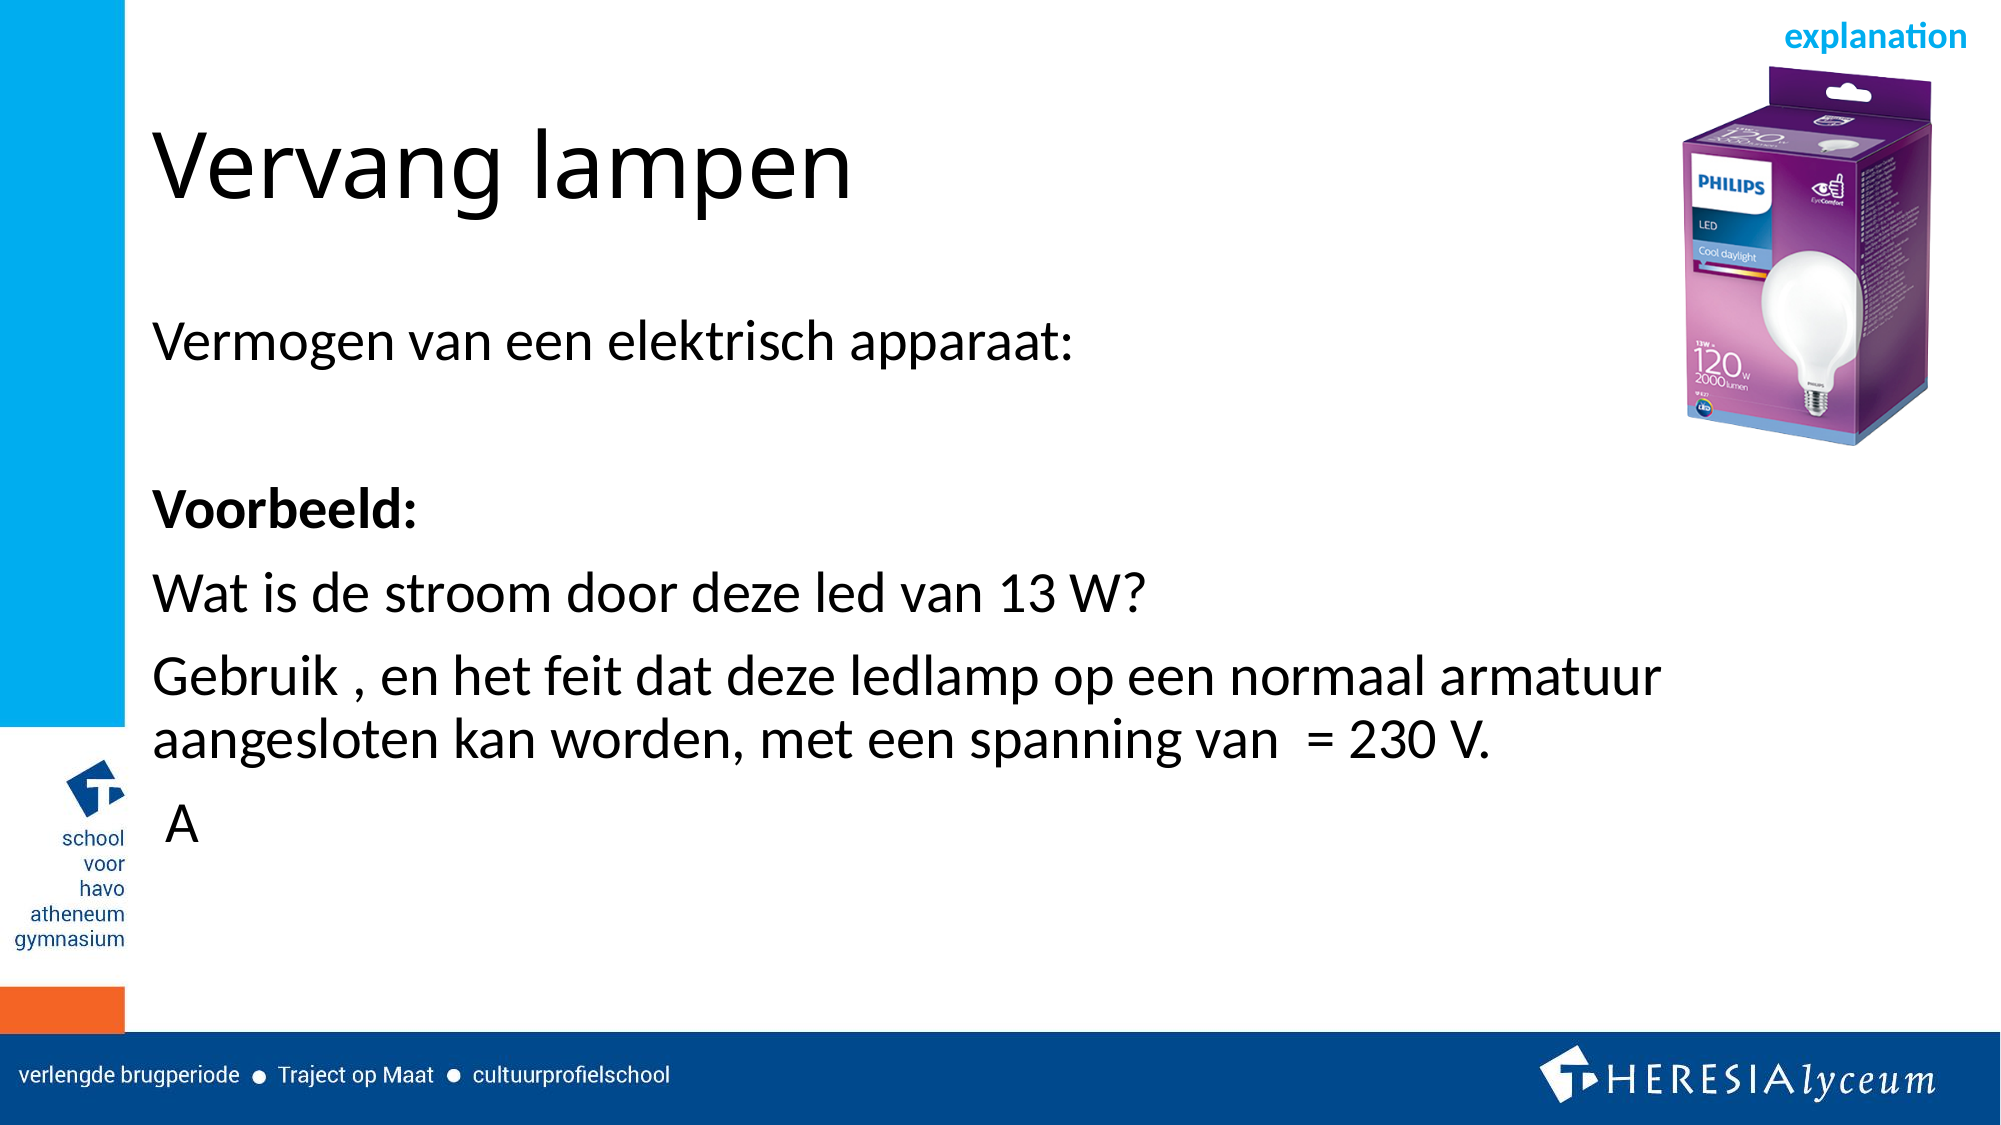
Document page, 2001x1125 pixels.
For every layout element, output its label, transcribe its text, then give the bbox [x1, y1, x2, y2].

text_box explanation [1769, 4, 1984, 64]
picture [0, 0, 2001, 1125]
title Vervang lampen [137, 59, 1646, 278]
